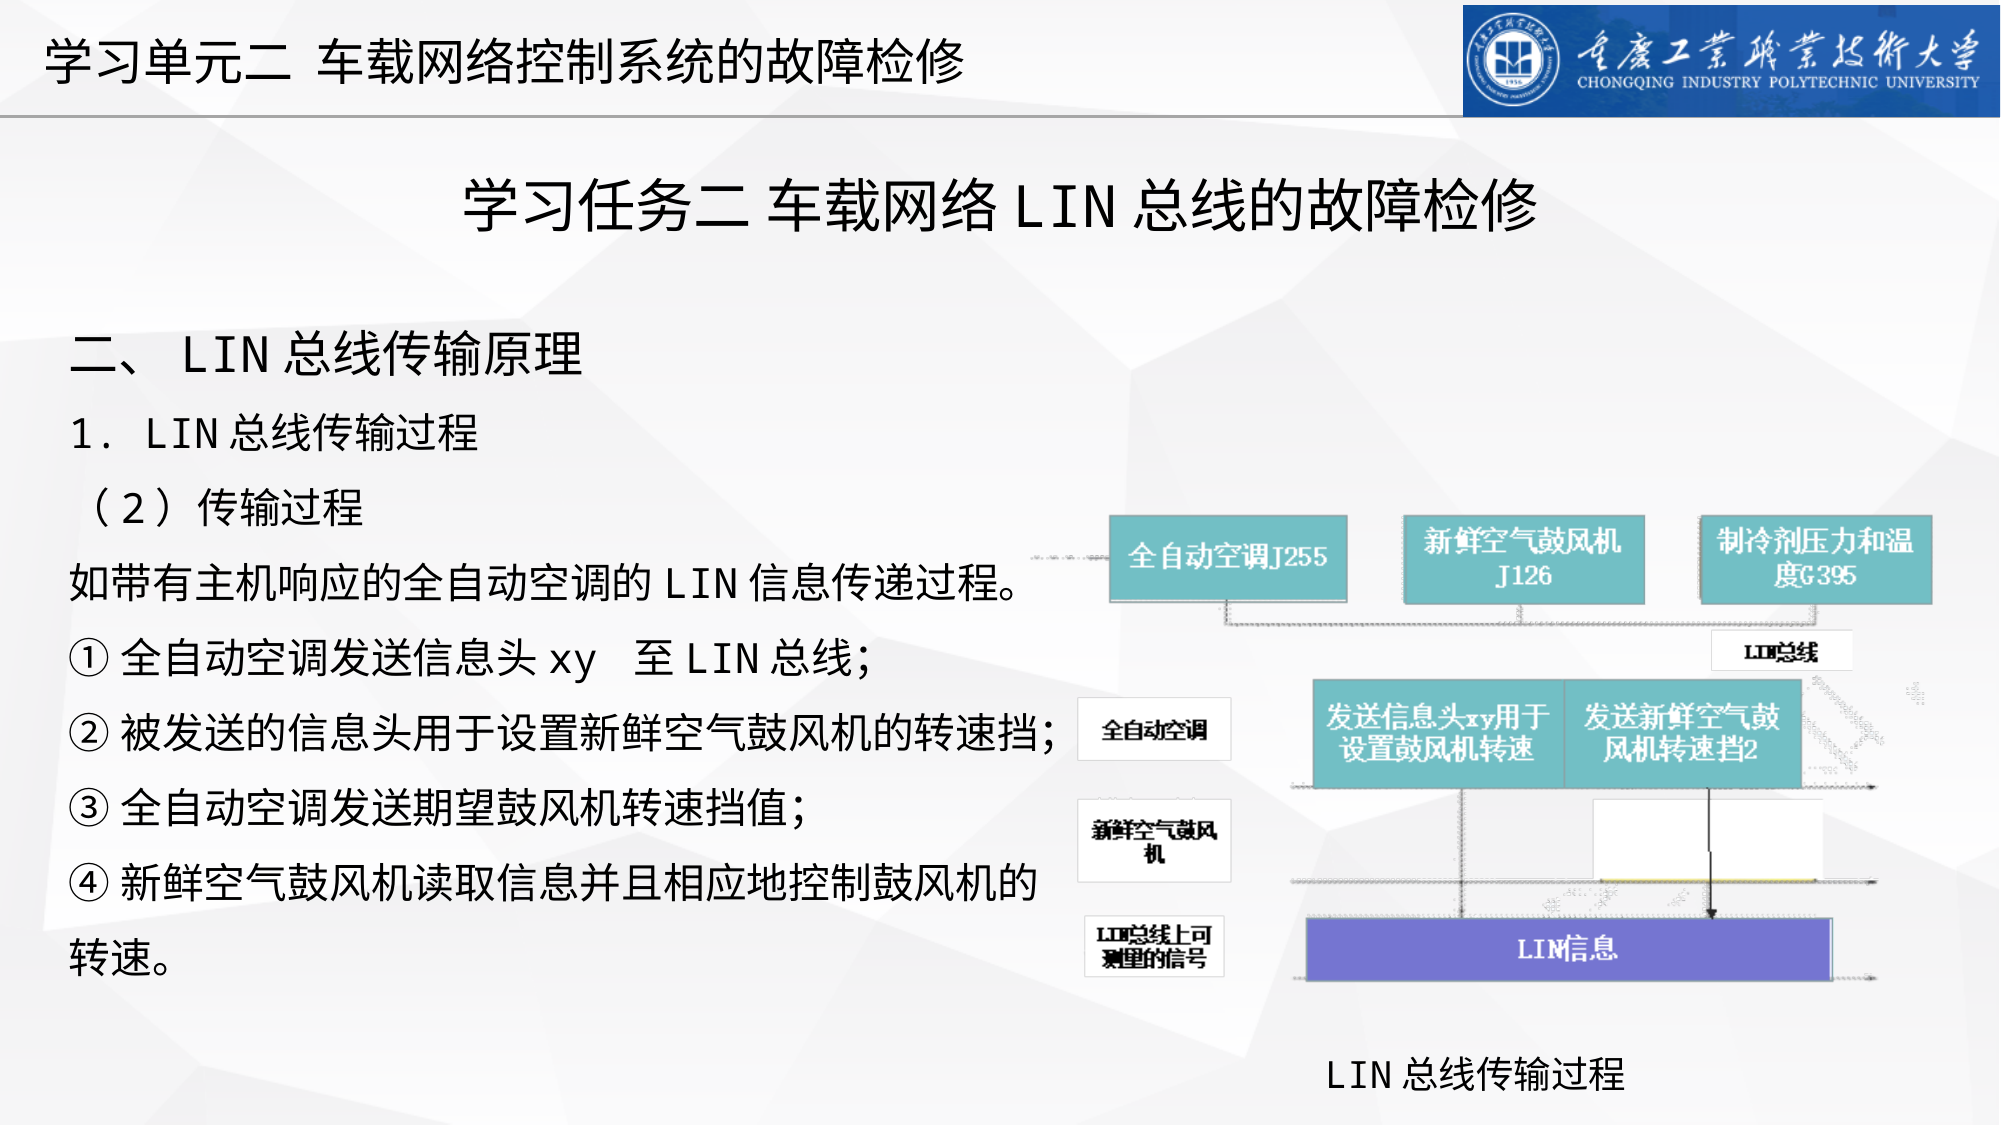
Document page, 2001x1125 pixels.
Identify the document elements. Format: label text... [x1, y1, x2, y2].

picture [0, 118, 1999, 1125]
picture [0, 0, 2001, 117]
text_box 学习任务二 车载网络LIN总线的故障检修 [433, 161, 1567, 247]
text_box 二、LIN总线传输原理 1. LIN总线传输过程 （2）传输过程 如带有主机响应的全自动空调的LIN信息传递过程。 ①全自动空调发送信息头xy 至LIN总线； ②被发送的信息头用于设置新鲜空气鼓风机的转速挡； ③全自动空调发送期望鼓风机转速挡值； ④新鲜空气鼓风机读取信息并且相应地控制鼓风机的转速。 [54, 284, 1082, 990]
text_box LIN总线传输过程 [1310, 1020, 1648, 1103]
